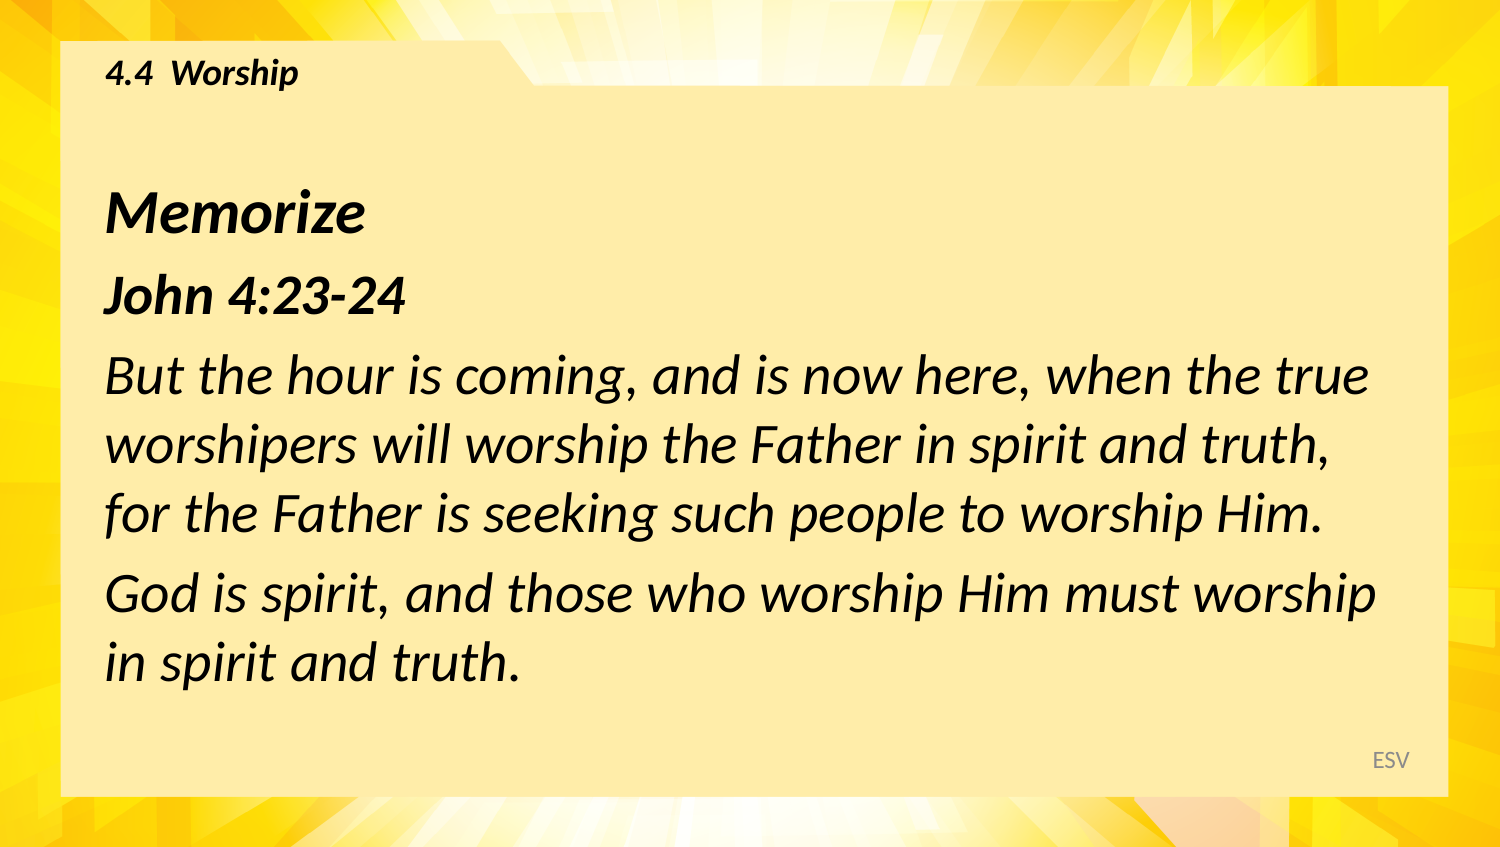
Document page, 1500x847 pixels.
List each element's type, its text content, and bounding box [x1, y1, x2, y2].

list Memorize John 4:23-24 But the hour is coming, and is now here, when the true worshipers will worship the Father in spirit and truth, for the Father is seeking such people to worship Him. God is spirit, and those who worship Him must worship in spirit and truth. [89, 141, 1403, 722]
footer ESV [950, 736, 1425, 782]
picture [0, 0, 1500, 847]
title 4.4 Worship [89, 33, 1420, 108]
